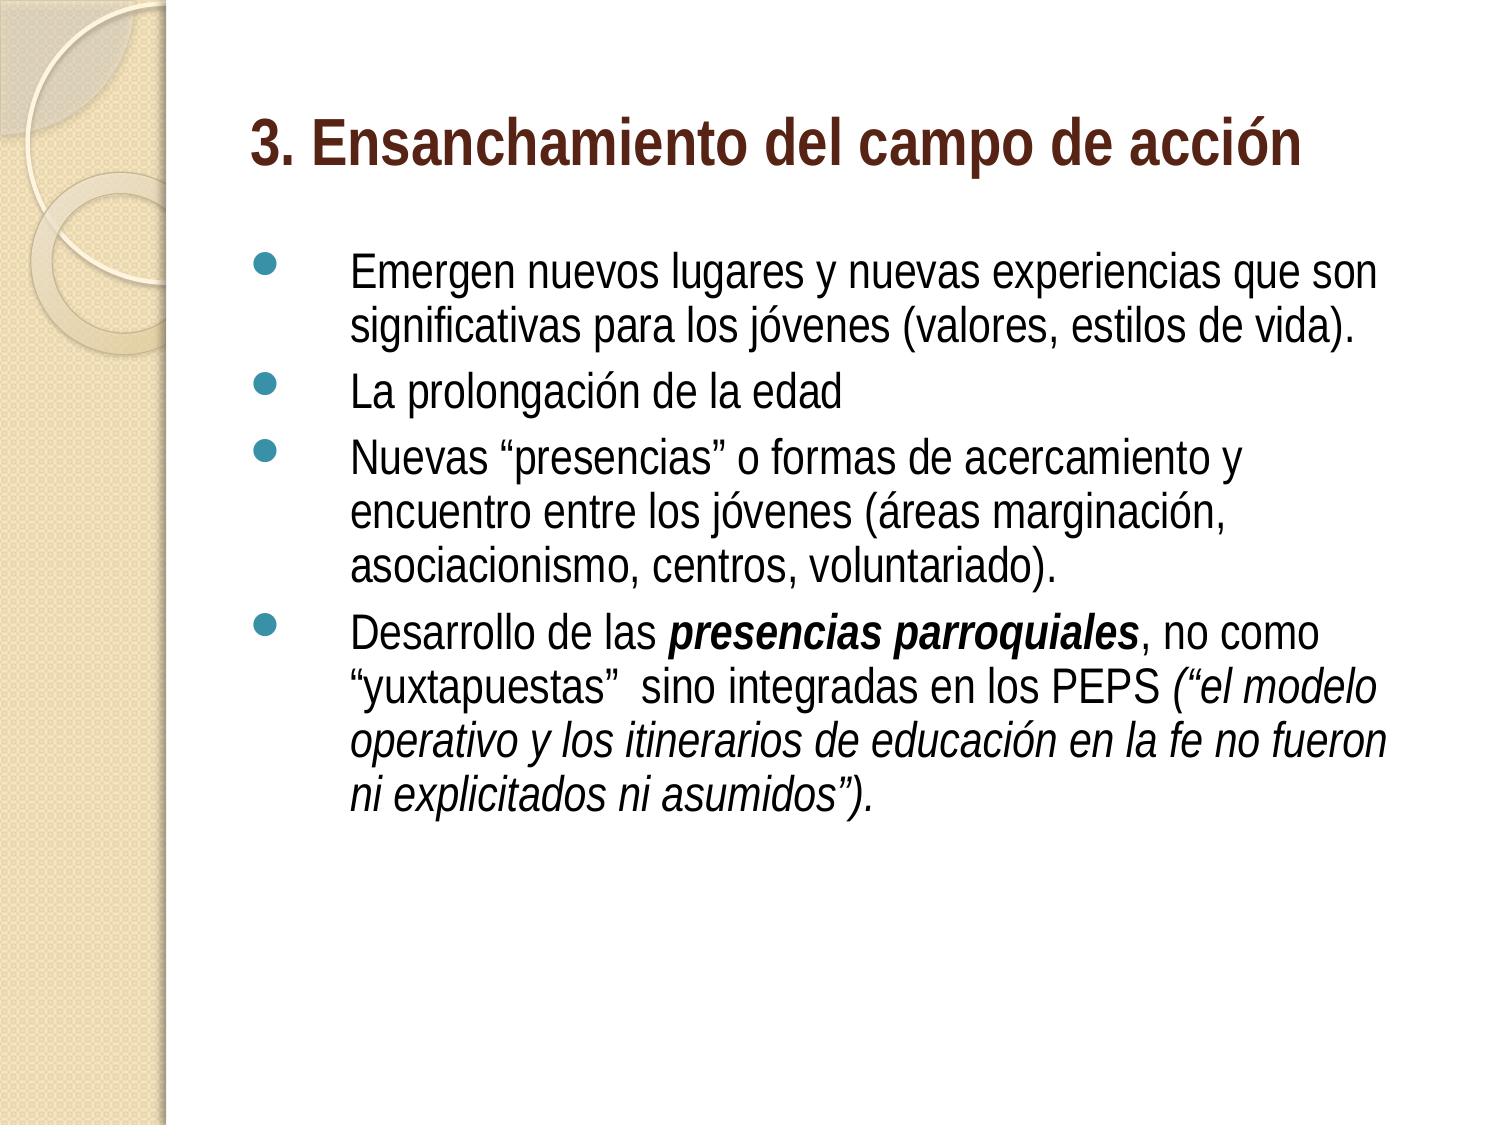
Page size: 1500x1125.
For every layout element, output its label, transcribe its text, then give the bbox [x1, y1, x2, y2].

title 3. Ensanchamiento del campo de acción [235, 45, 1466, 233]
list Emergen nuevos lugares y nuevas experiencias que son significativas para los jóvenes (valores, estilos de vida). La prolongación de la edad Nuevas “presencias” o formas de acercamiento y encuentro entre los jóvenes (áreas marginación, asociacionismo, centros, voluntariado). Desarrollo de las presencias parroquiales, no como “yuxtapuestas” sino integradas en los PEPS (“el modelo operativo y los itinerarios de educación en la fe no fueron ni explicitados ni asumidos”). [235, 237, 1442, 868]
